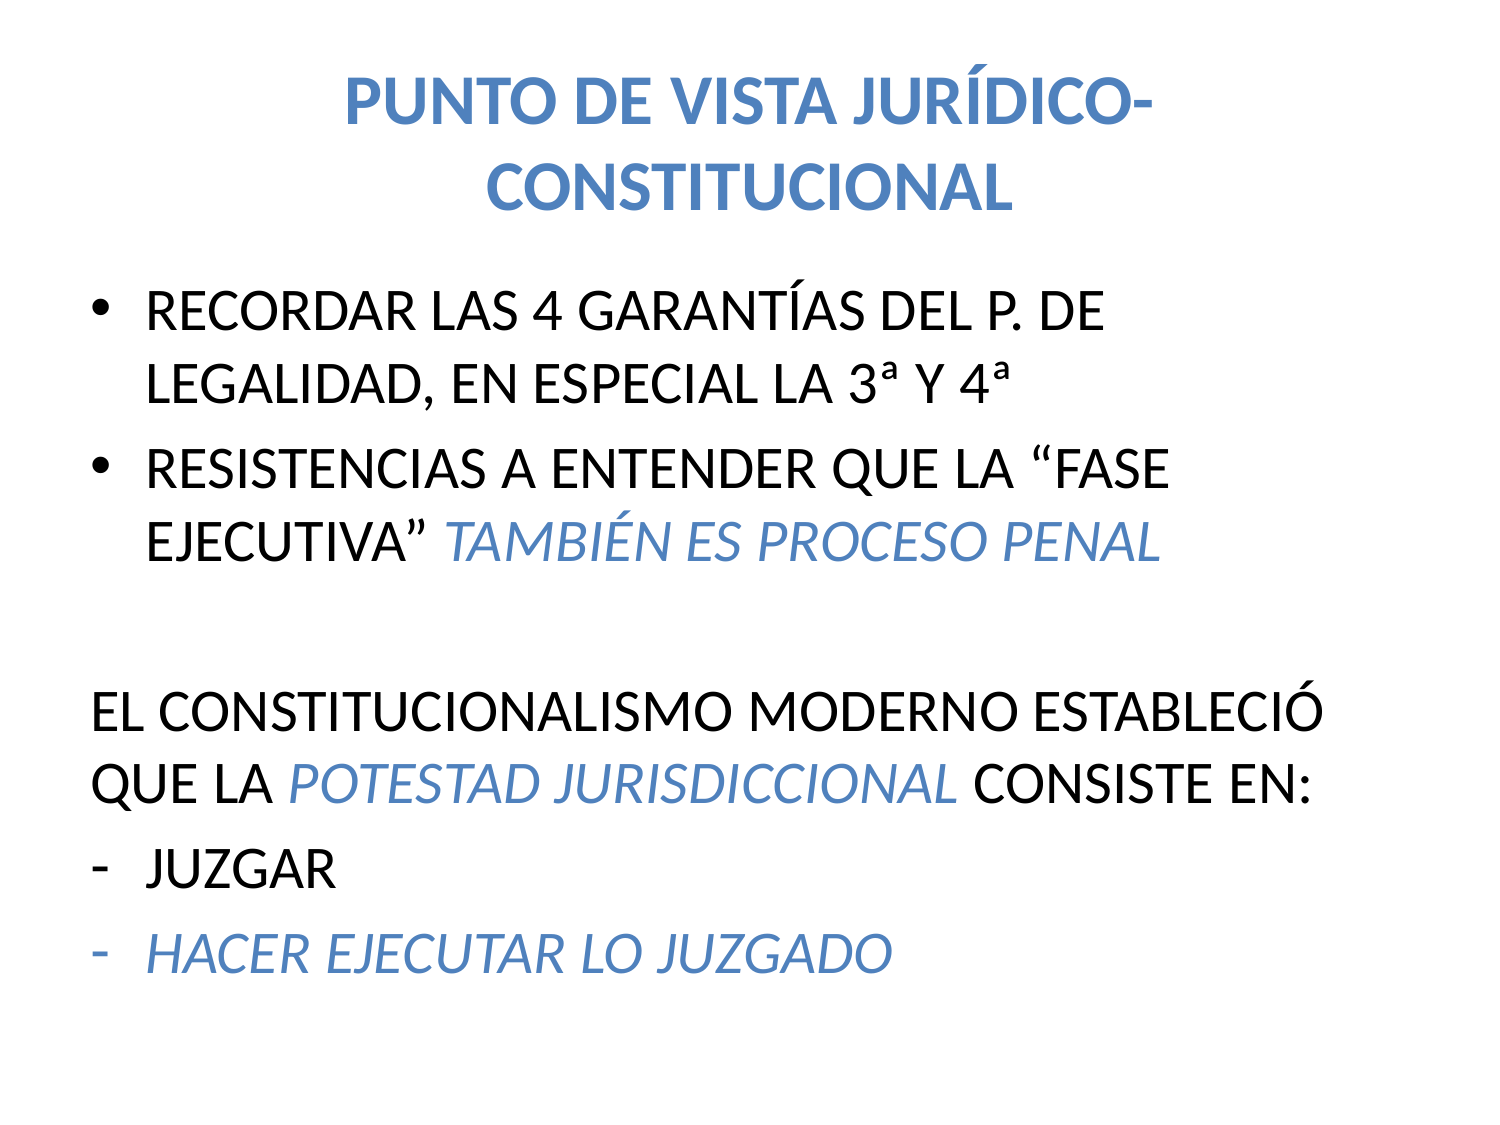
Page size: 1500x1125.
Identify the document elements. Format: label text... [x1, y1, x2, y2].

title PUNTO DE VISTA JURÍDICO-CONSTITUCIONAL [75, 45, 1425, 233]
list RECORDAR LAS 4 GARANTÍAS DEL P. DE LEGALIDAD, EN ESPECIAL LA 3ª Y 4ª RESISTENCIAS A ENTENDER QUE LA “FASE EJECUTIVA” TAMBIÉN ES PROCESO PENAL EL CONSTITUCIONALISMO MODERNO ESTABLECIÓ QUE LA POTESTAD JURISDICCIONAL CONSISTE EN: JUZGAR HACER EJECUTAR LO JUZGADO [75, 262, 1425, 1005]
